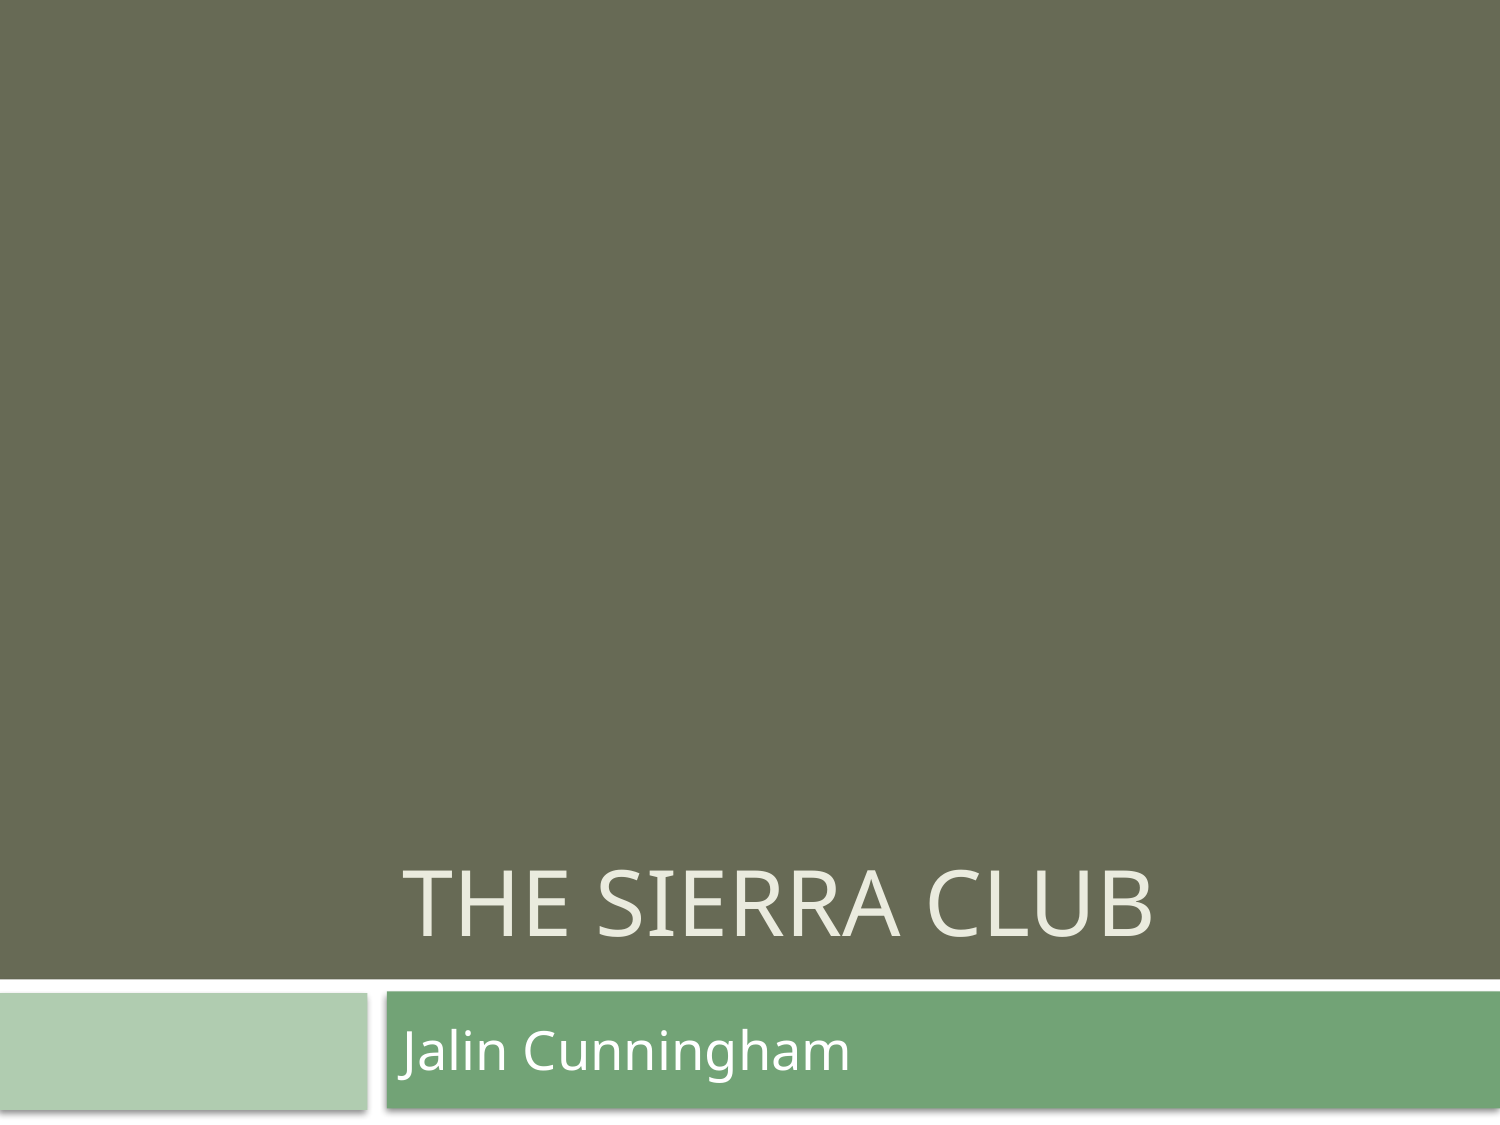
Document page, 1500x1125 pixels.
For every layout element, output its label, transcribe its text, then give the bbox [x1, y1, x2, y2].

title The Sierra Club [387, 662, 1450, 963]
subtitle Jalin Cunningham [387, 992, 1488, 1105]
